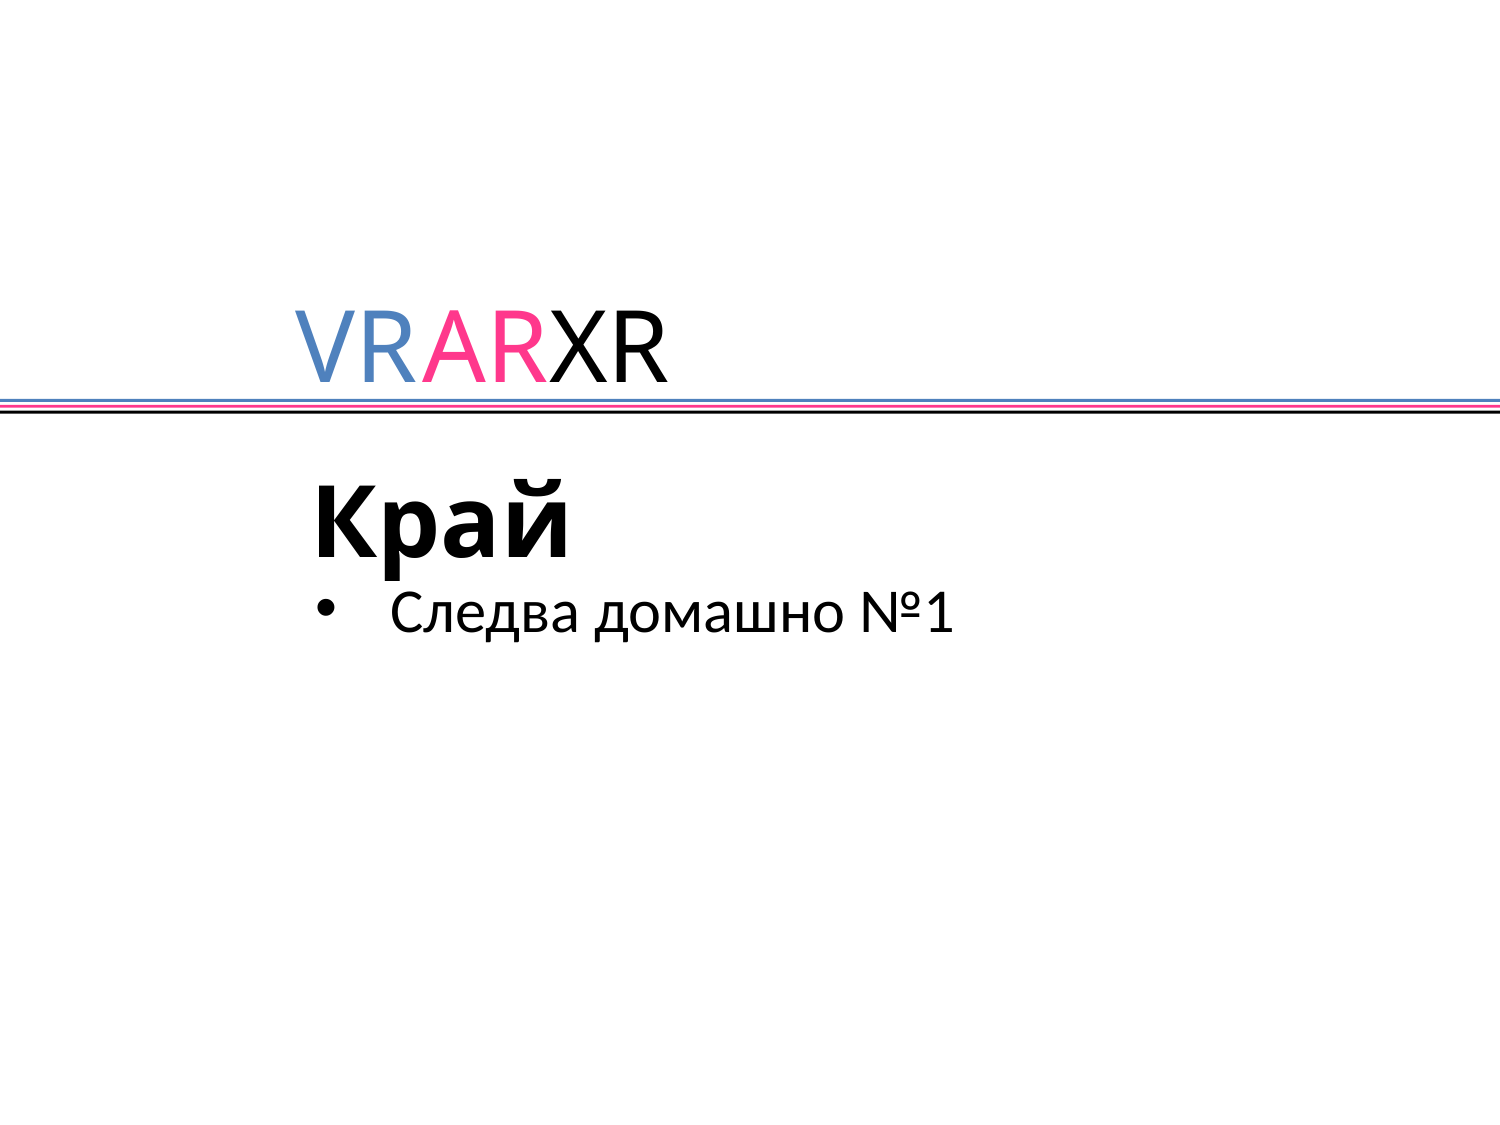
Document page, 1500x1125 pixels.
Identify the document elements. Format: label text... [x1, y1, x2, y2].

list Следва домашно №1 [300, 562, 1455, 1088]
list Край [295, 450, 1450, 563]
